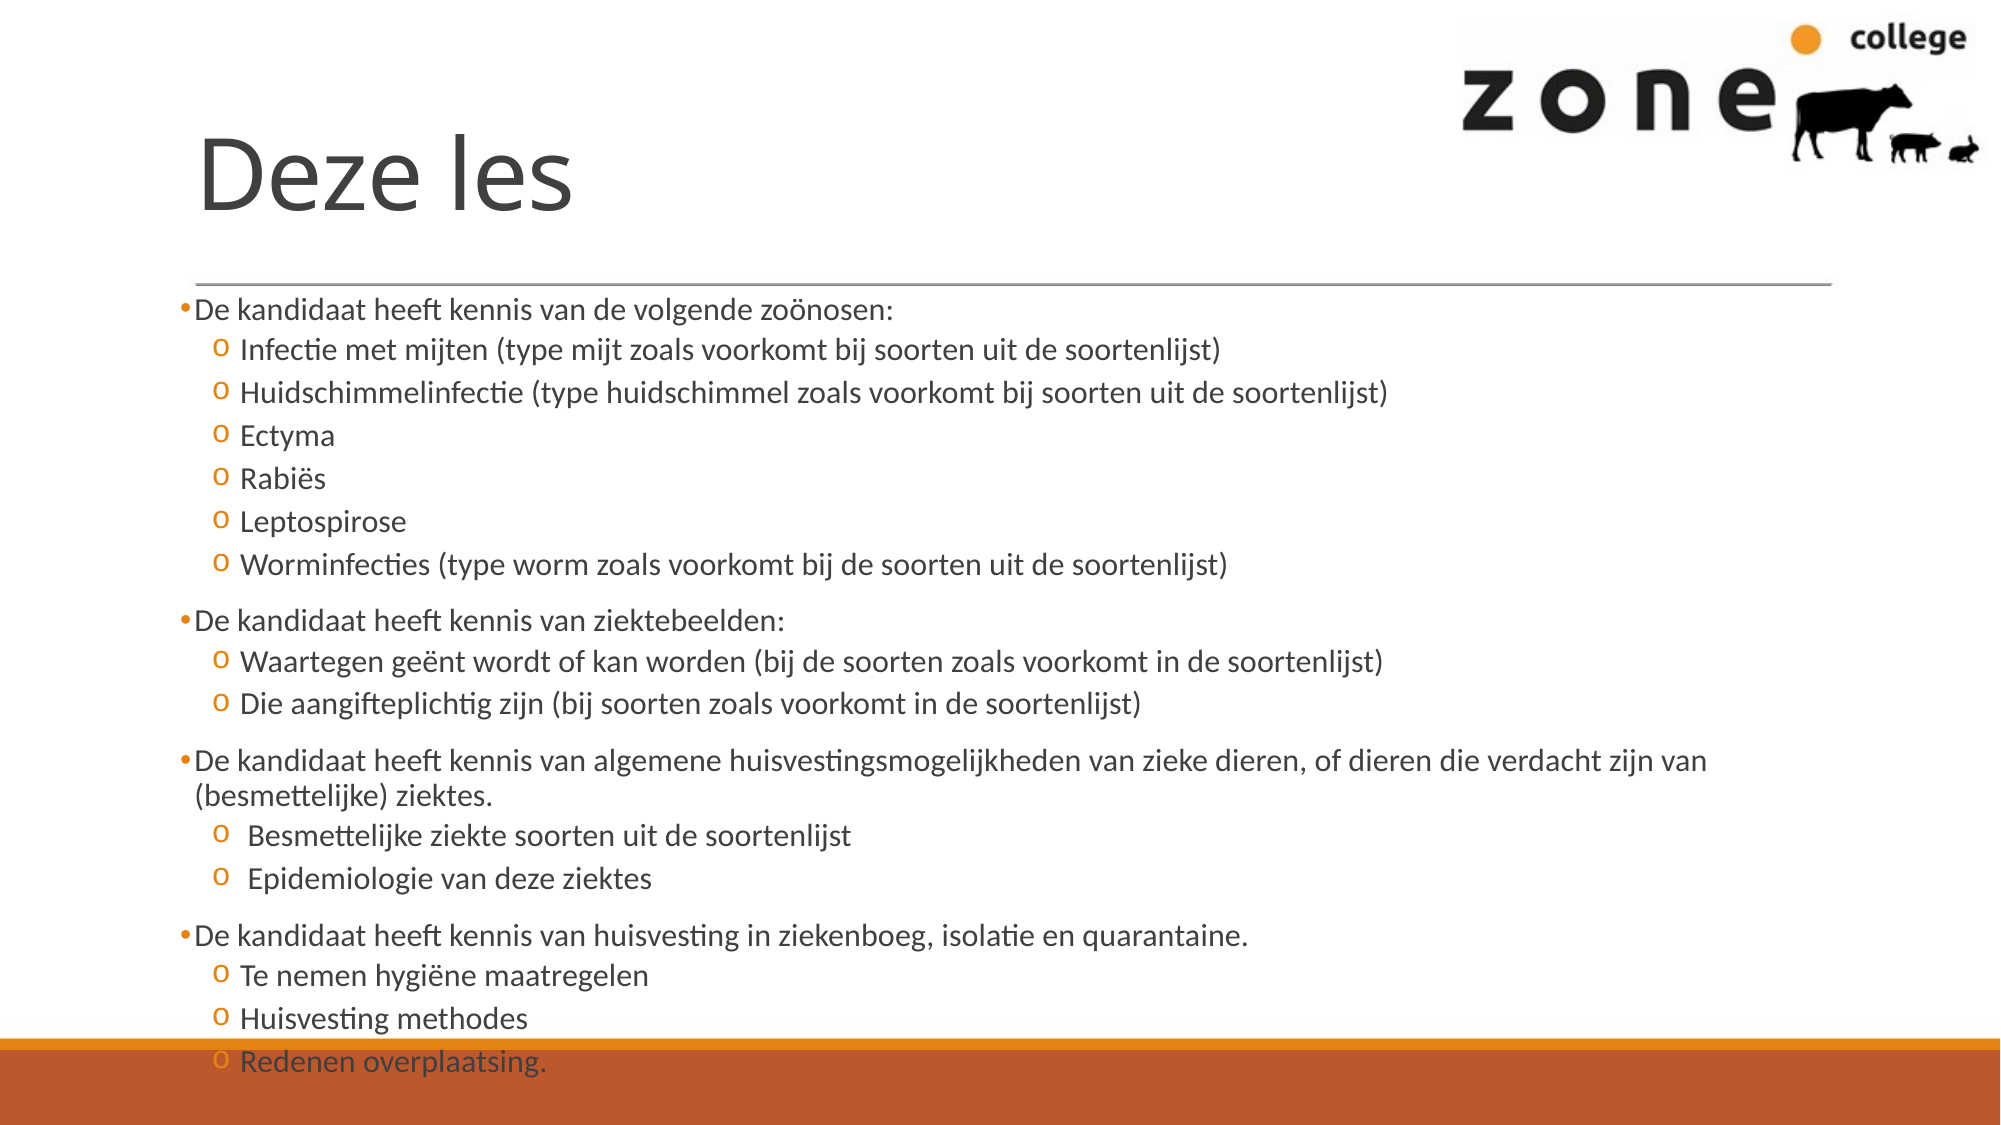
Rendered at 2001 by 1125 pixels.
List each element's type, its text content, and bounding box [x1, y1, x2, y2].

picture [0, 0, 2001, 1125]
title Deze les [180, 79, 1830, 238]
list De kandidaat heeft kennis van de volgende zoönosen: Infectie met mijten (type mijt zoals voorkomt bij soorten uit de soortenlijst) Huidschimmelinfectie (type huidschimmel zoals voorkomt bij soorten uit de soortenlijst) Ectyma Rabiës Leptospirose Worminfecties (type worm zoals voorkomt bij de soorten uit de soortenlijst) De kandidaat heeft kennis van ziektebeelden: Waartegen geënt wordt of kan worden (bij de soorten zoals voorkomt in de soortenlijst) Die aangifteplichtig zijn (bij soorten zoals voorkomt in de soortenlijst) De kandidaat heeft kennis van algemene huisvestingsmogelijkheden van zieke dieren, of dieren die verdacht zijn van (besmettelijke) ziektes. Besmettelijke ziekte soorten uit de soortenlijst Epidemiologie van deze ziektes De kandidaat heeft kennis van huisvesting in ziekenboeg, isolatie en quarantaine. Te nemen hygiëne maatregelen Huisvesting methodes Redenen overplaatsing. [180, 285, 1830, 1098]
